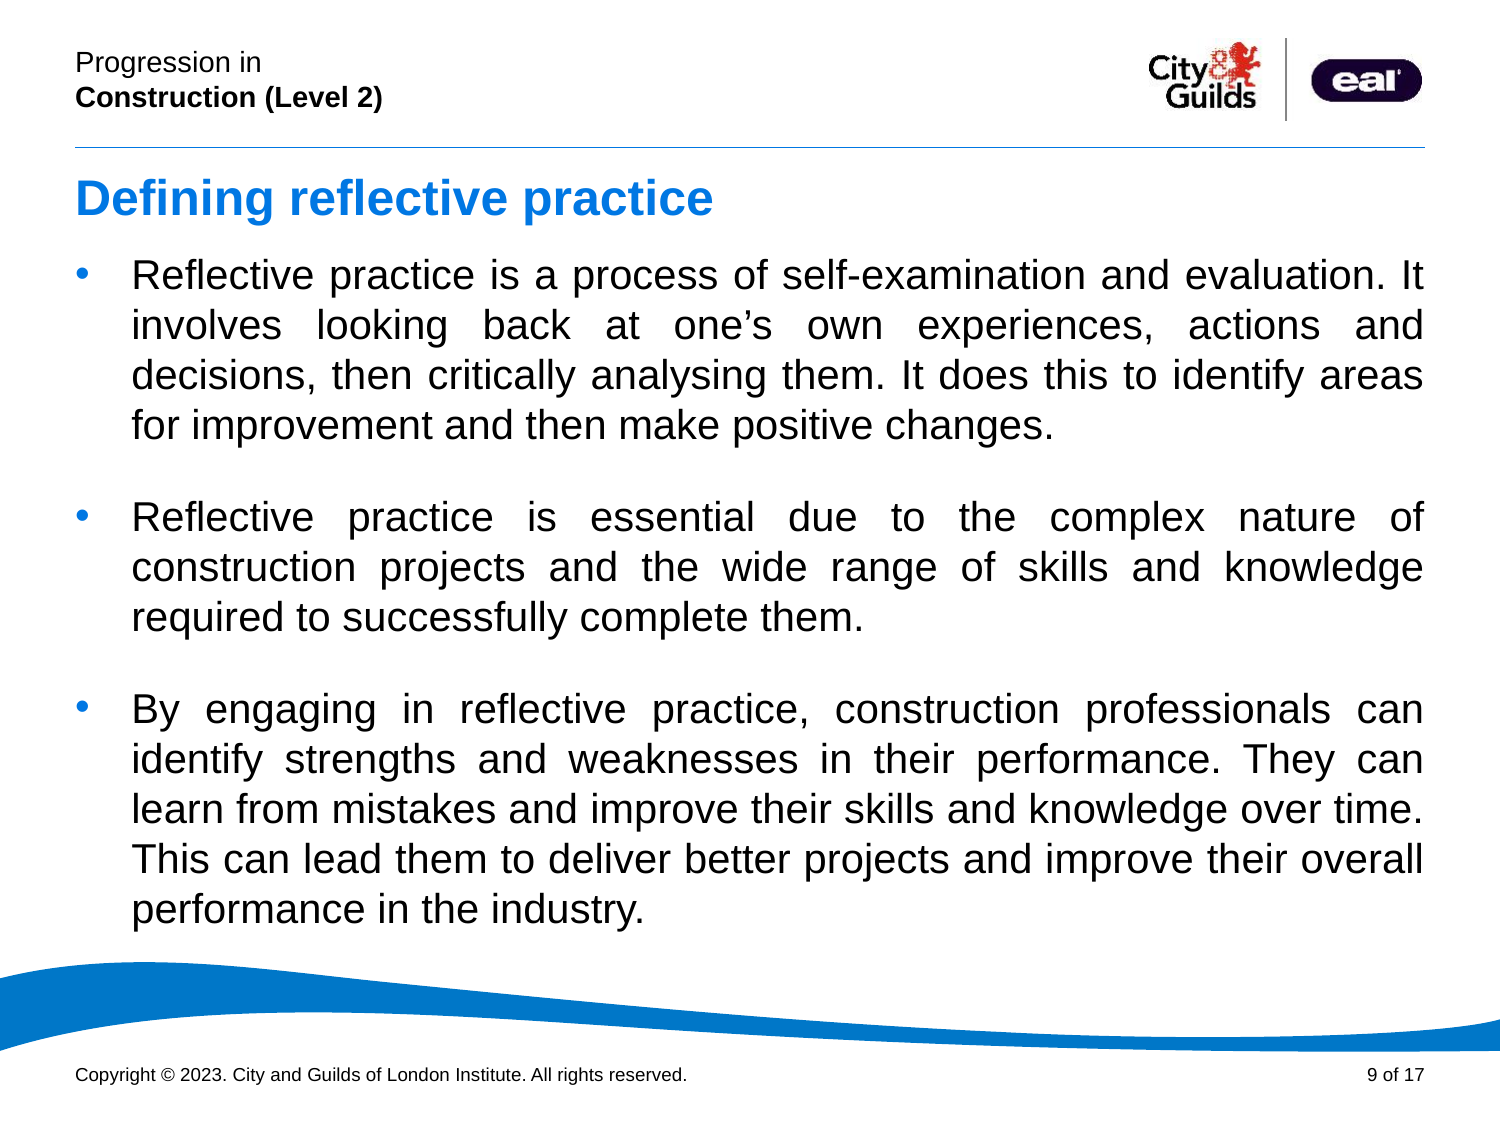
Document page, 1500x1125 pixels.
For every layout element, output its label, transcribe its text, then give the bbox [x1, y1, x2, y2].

picture [1149, 38, 1422, 121]
title Defining reflective practice [74, 165, 1426, 229]
list Reflective practice is a process of self-examination and evaluation. It involves looking back at one’s own experiences, actions and decisions, then critically analysing them. It does this to identify areas for improvement and then make positive changes. Reflective practice is essential due to the complex nature of construction projects and the wide range of skills and knowledge required to successfully complete them. By engaging in reflective practice, construction professionals can identify strengths and weaknesses in their performance. They can learn from mistakes and improve their skills and knowledge over time. This can lead them to deliver better projects and improve their overall performance in the industry. [74, 247, 1426, 946]
